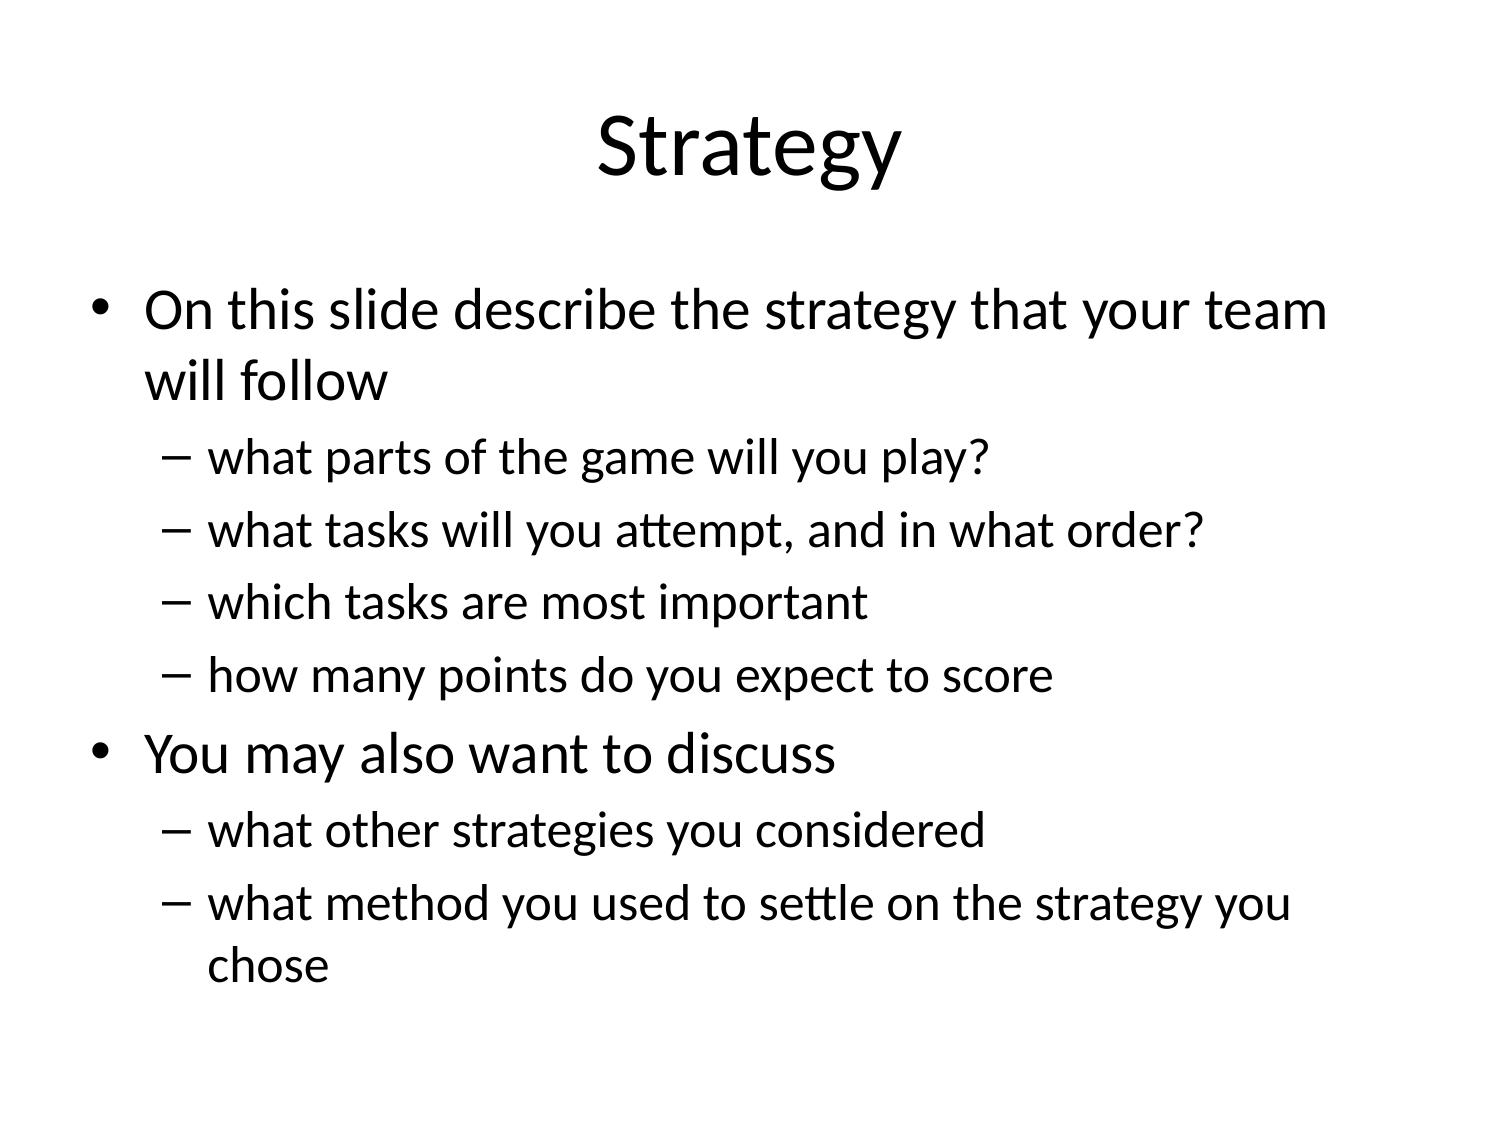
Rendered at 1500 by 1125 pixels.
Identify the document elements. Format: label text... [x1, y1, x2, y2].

list On this slide describe the strategy that your team will follow what parts of the game will you play? what tasks will you attempt, and in what order? which tasks are most important how many points do you expect to score You may also want to discuss what other strategies you considered what method you used to settle on the strategy you chose [75, 262, 1425, 1005]
title Strategy [75, 45, 1425, 233]
